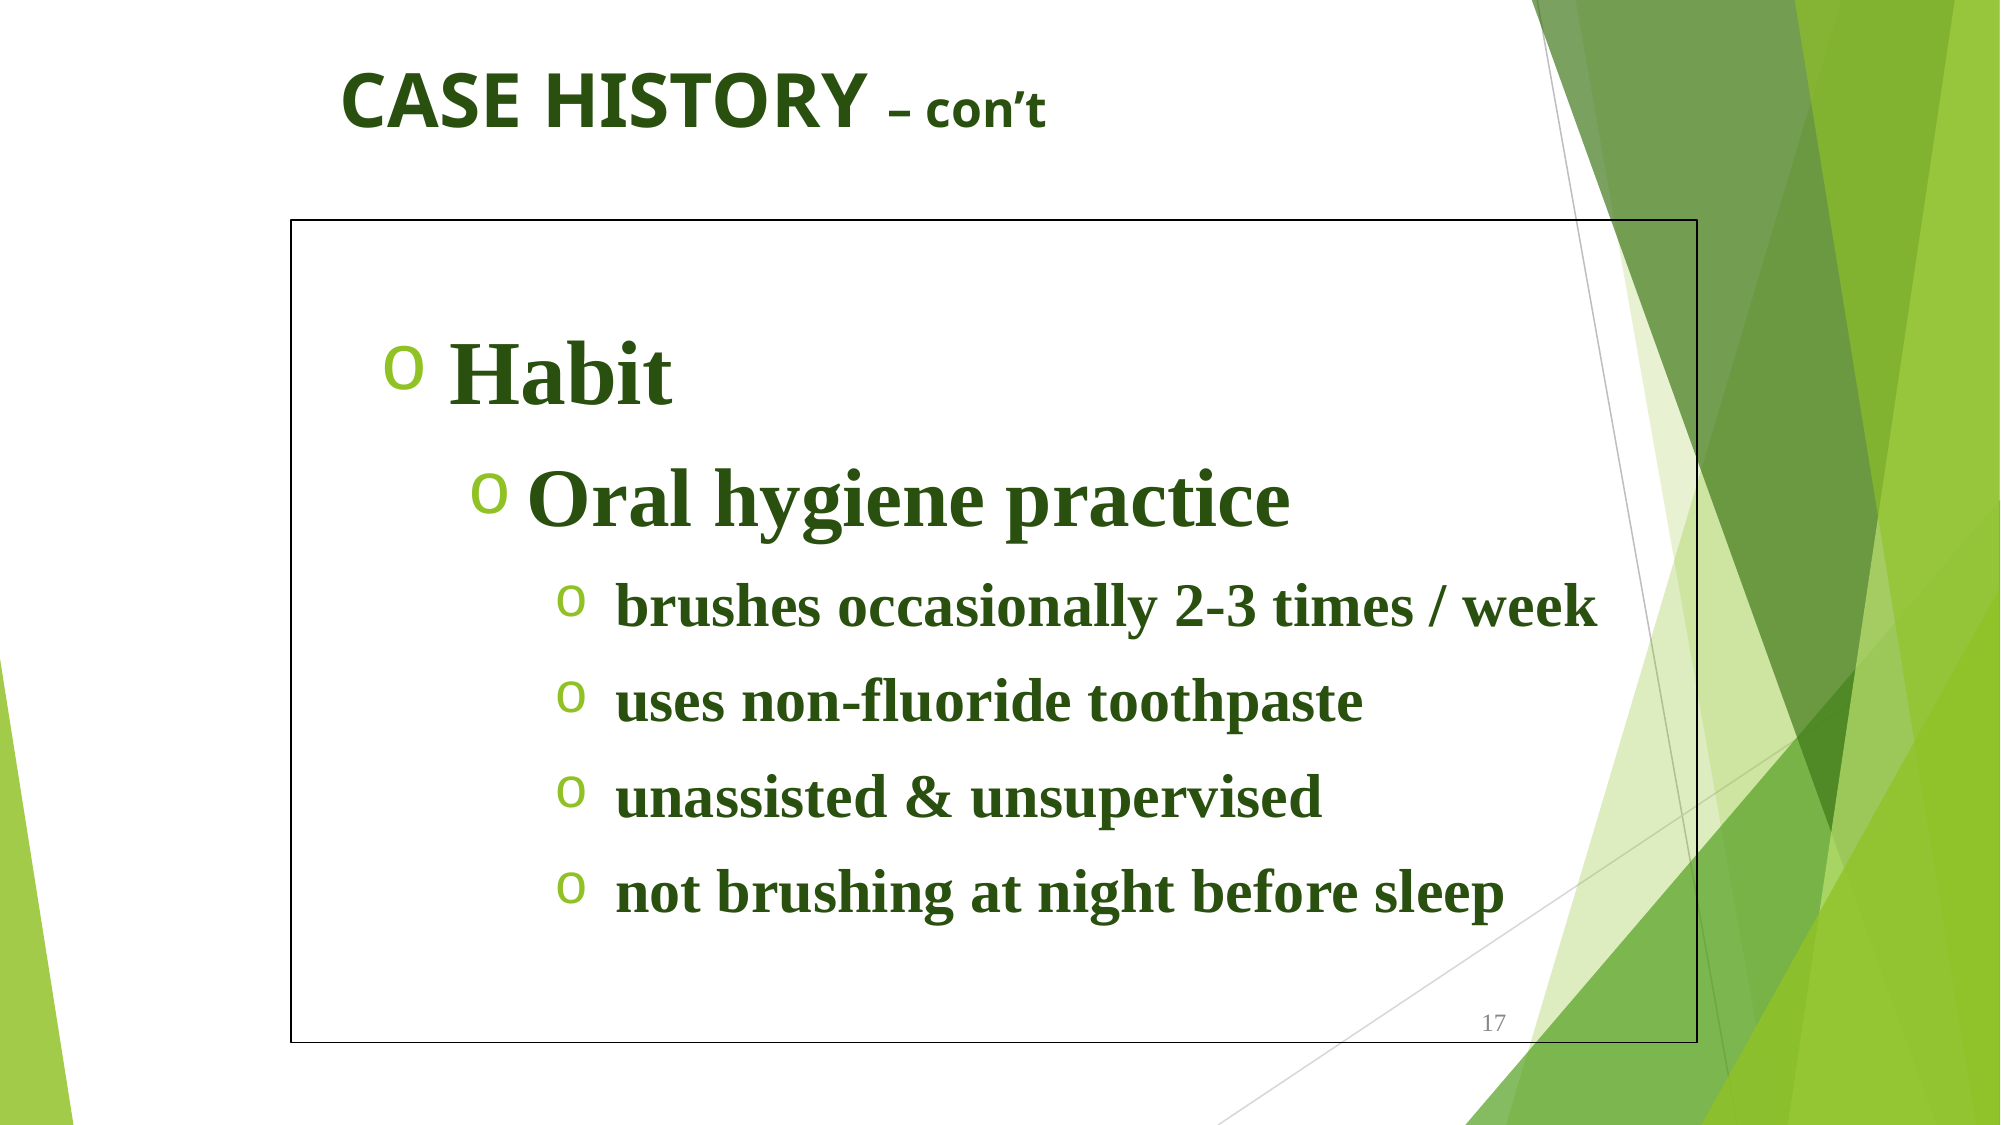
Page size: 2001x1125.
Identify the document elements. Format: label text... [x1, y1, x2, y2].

title CASE HISTORY – con’t [324, 45, 1675, 185]
slide_number 17 [1409, 991, 1522, 1051]
list Habit Oral hygiene practice brushes occasionally 2-3 times / week uses non-fluoride toothpaste unassisted & unsupervised not brushing at night before sleep [291, 219, 1697, 1043]
